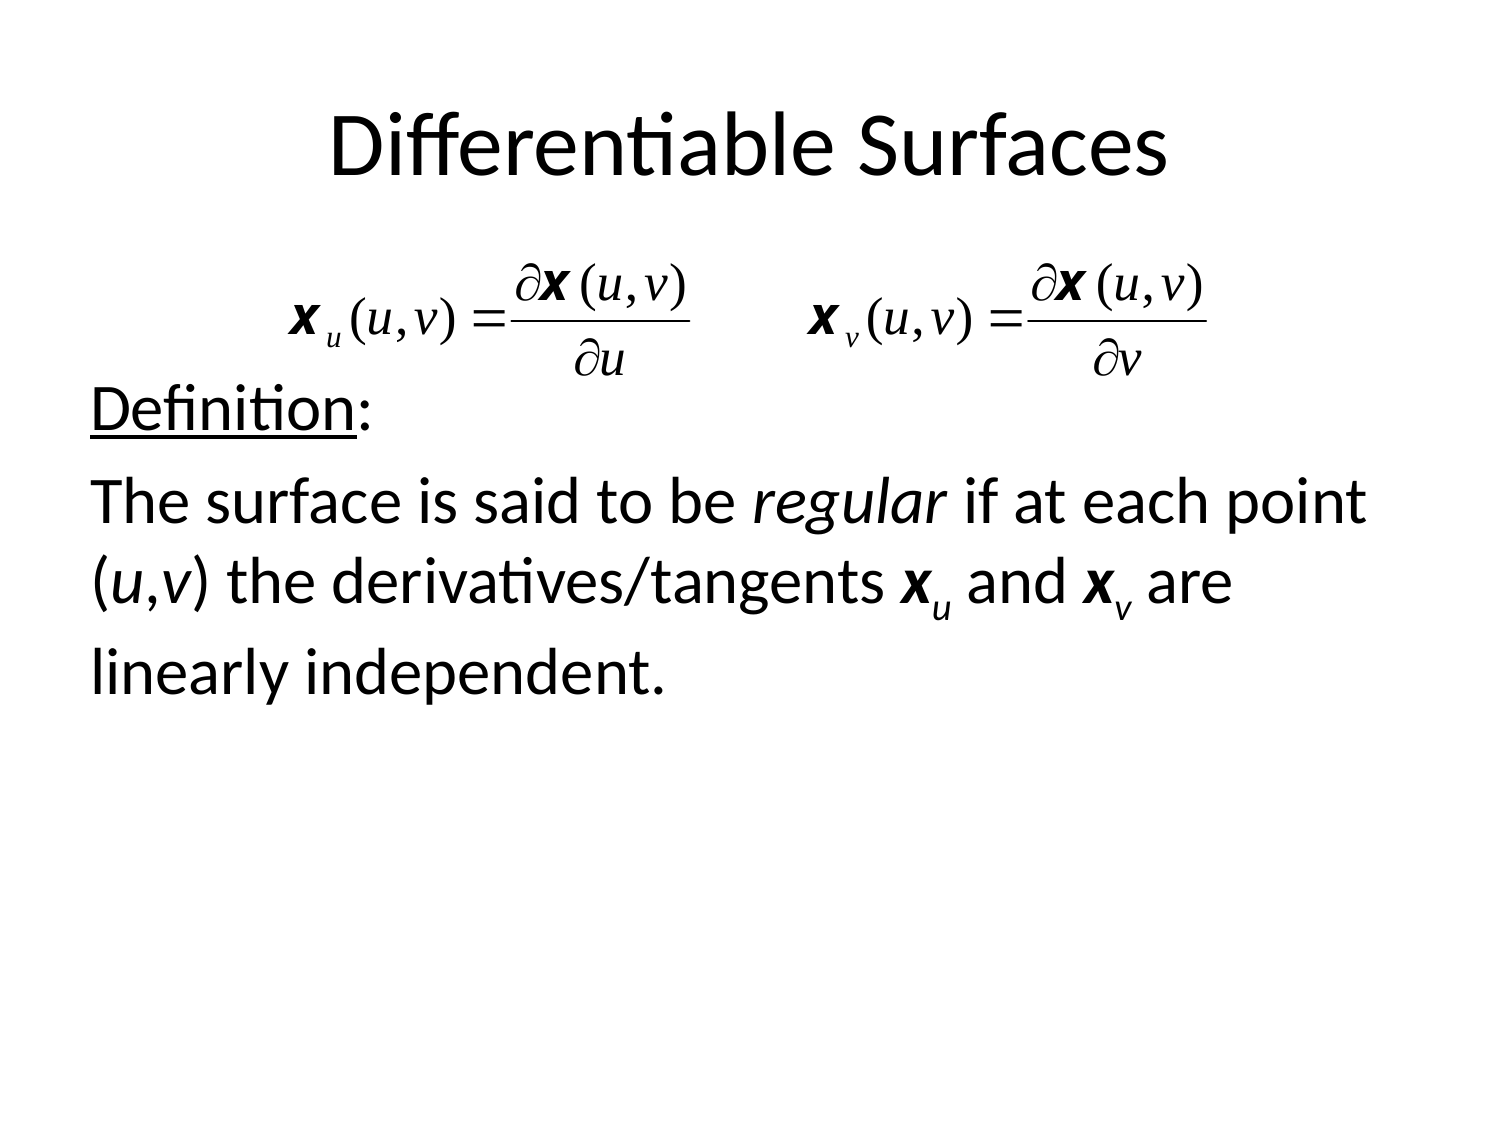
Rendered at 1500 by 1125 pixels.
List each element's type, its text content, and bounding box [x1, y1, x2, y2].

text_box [281, 249, 1220, 388]
title Differentiable Surfaces [75, 45, 1425, 233]
list Definition: The surface is said to be regular if at each point (u,v) the derivatives/tangents xu and xv are linearly independent. [75, 262, 1425, 1005]
